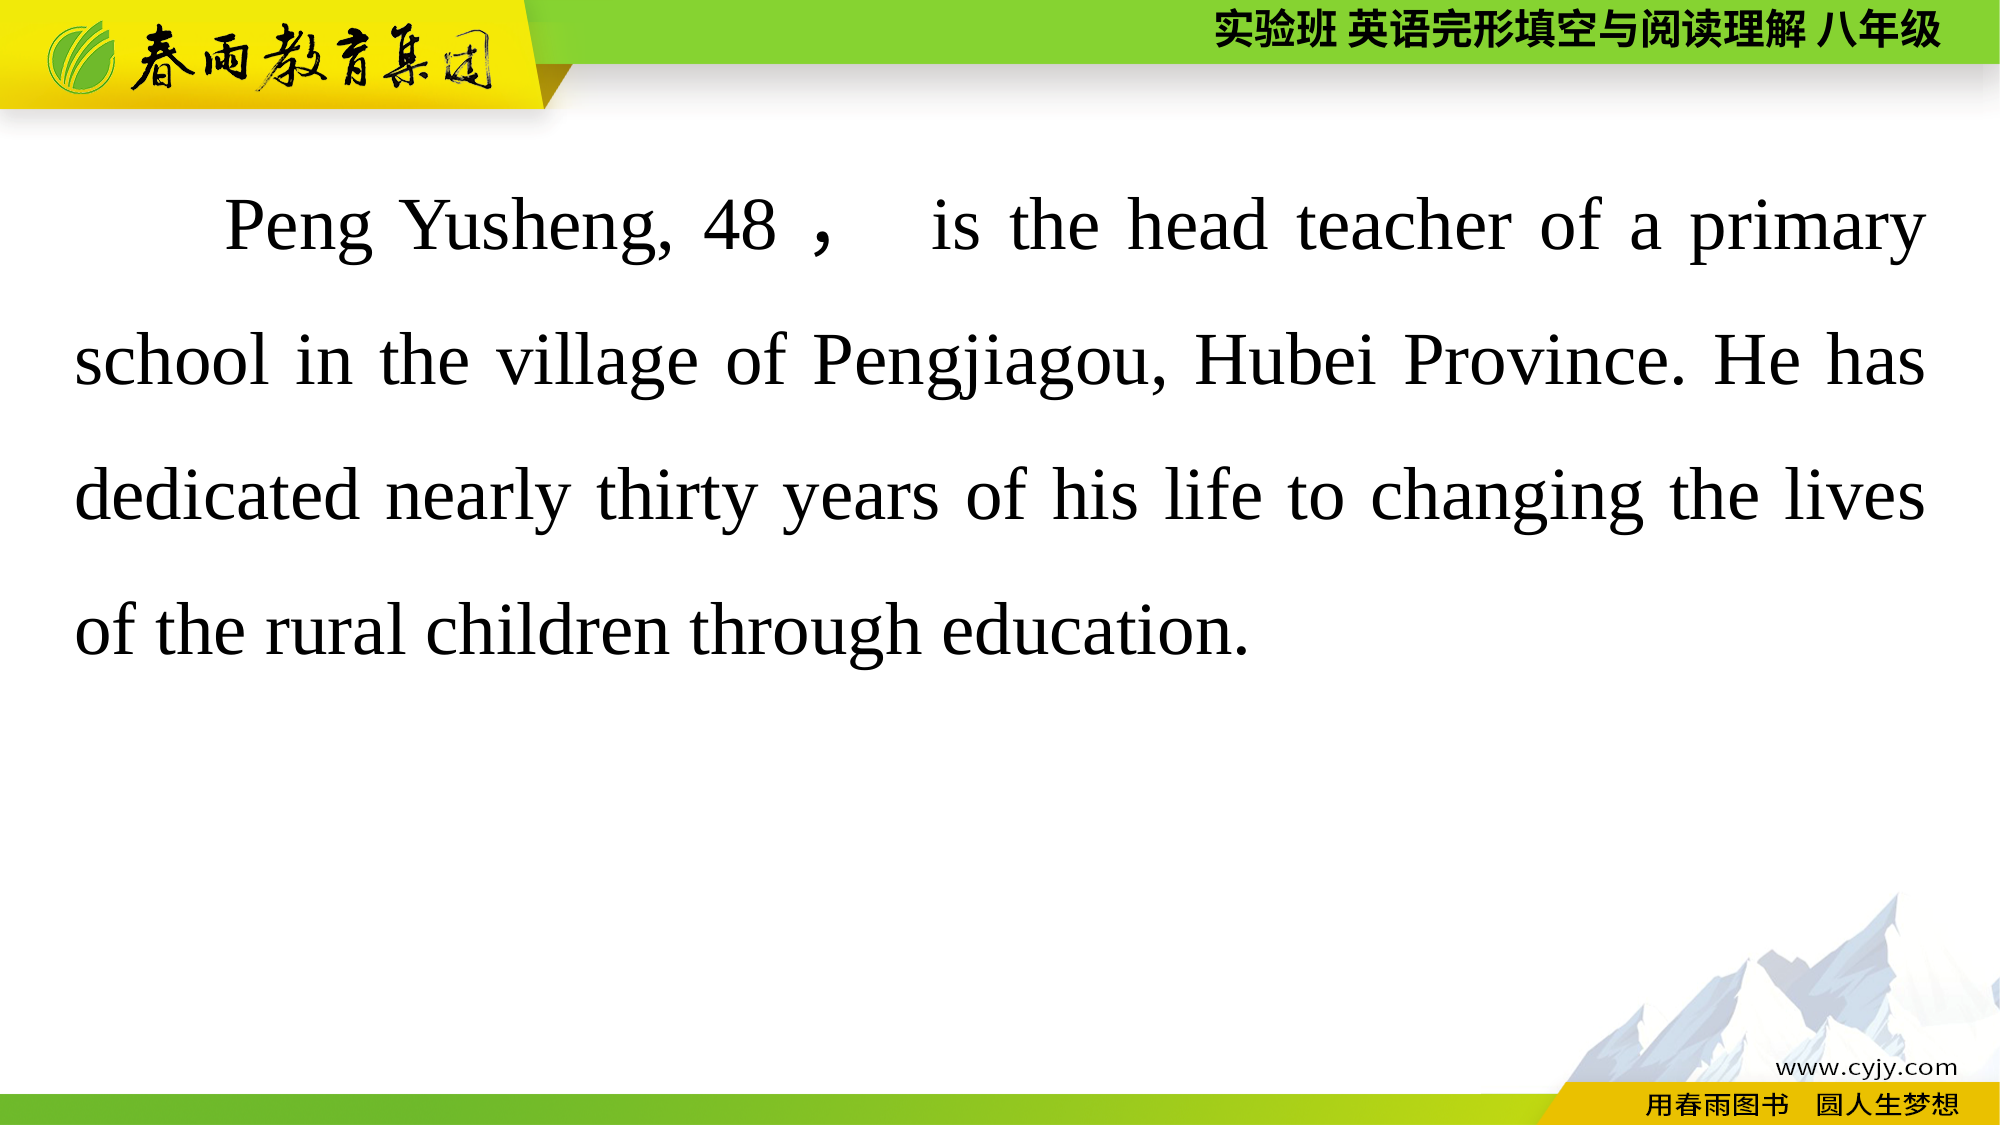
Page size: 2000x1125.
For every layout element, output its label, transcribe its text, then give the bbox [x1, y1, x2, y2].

list Peng Yusheng, 48， is the head teacher of a primary school in the village of Pengjiagou, Hubei Province. He has dedicated nearly thirty years of his life to changing the lives of the rural children through education. [59, 122, 1944, 667]
picture [0, 0, 2000, 1125]
